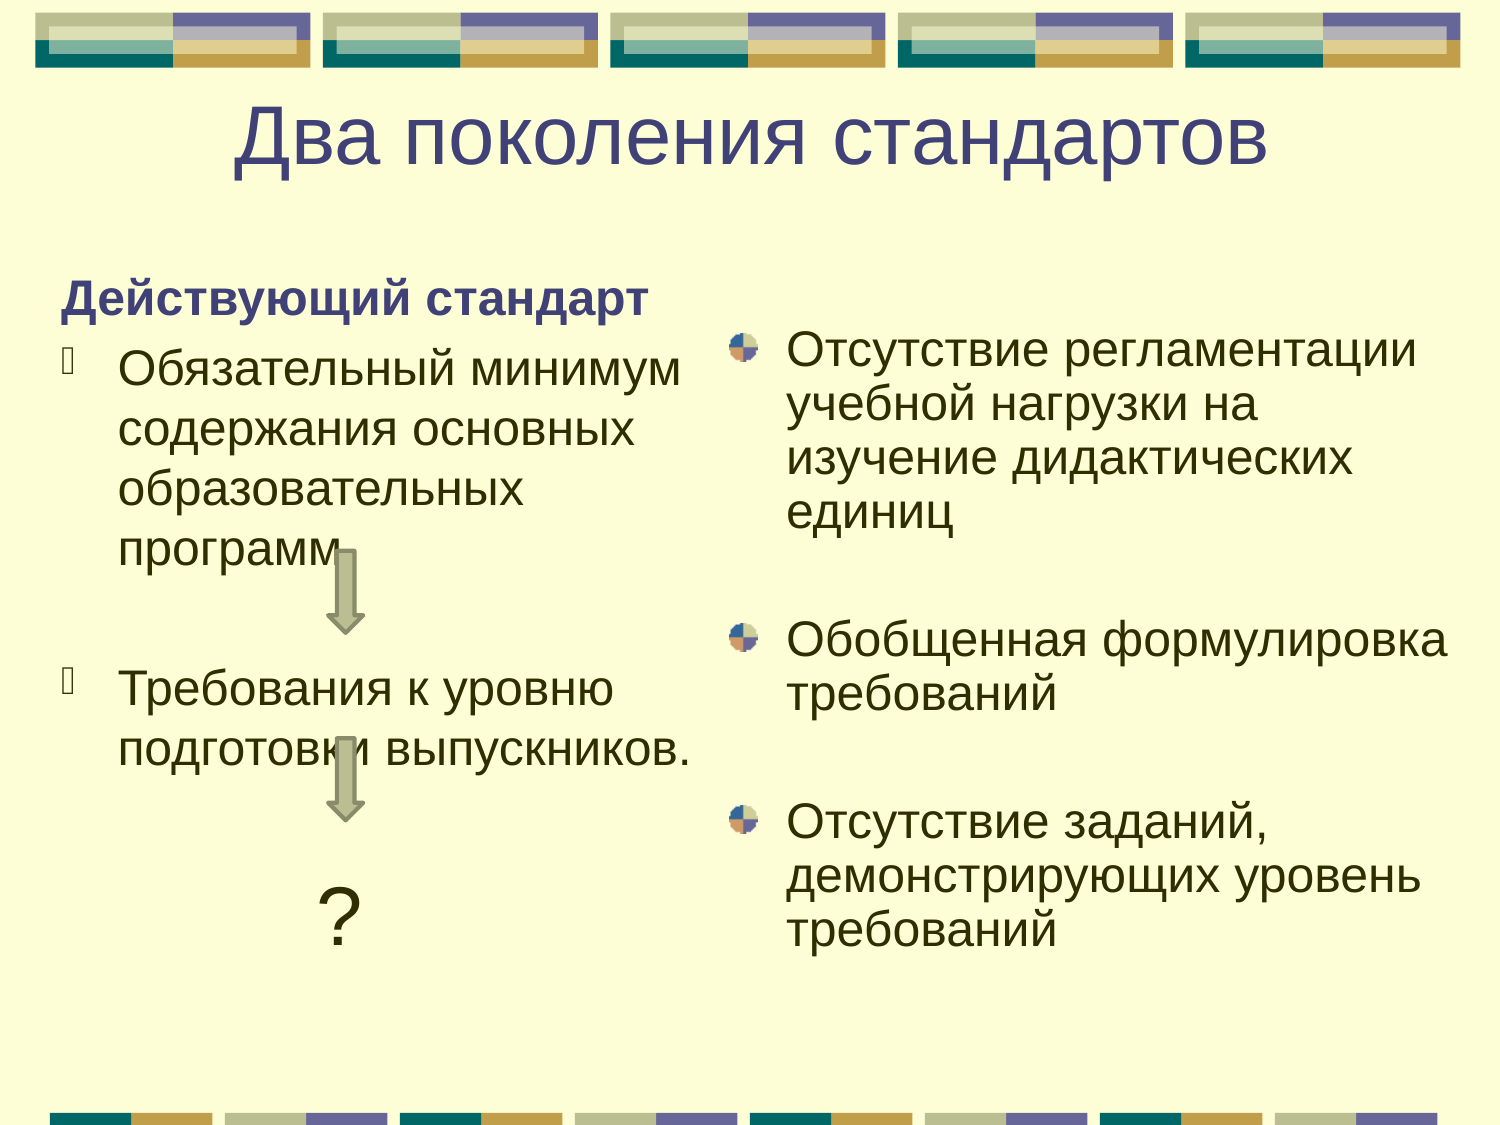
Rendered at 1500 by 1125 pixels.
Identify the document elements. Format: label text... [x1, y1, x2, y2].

title Два поколения стандартов [46, 58, 1460, 204]
picture [729, 805, 758, 834]
picture [729, 333, 758, 362]
list Действующий стандарт Обязательный минимум содержания основных образовательных программ. Требования к уровню подготовки выпускников. ? [45, 257, 714, 973]
picture [729, 623, 758, 652]
text_box [326, 548, 366, 635]
text_box [326, 736, 366, 823]
list Отсутствие регламентации учебной нагрузки на изучение дидактических единиц Обобщенная формулировка требований Отсутствие заданий, демонстрирующих уровень требований [714, 245, 1467, 973]
